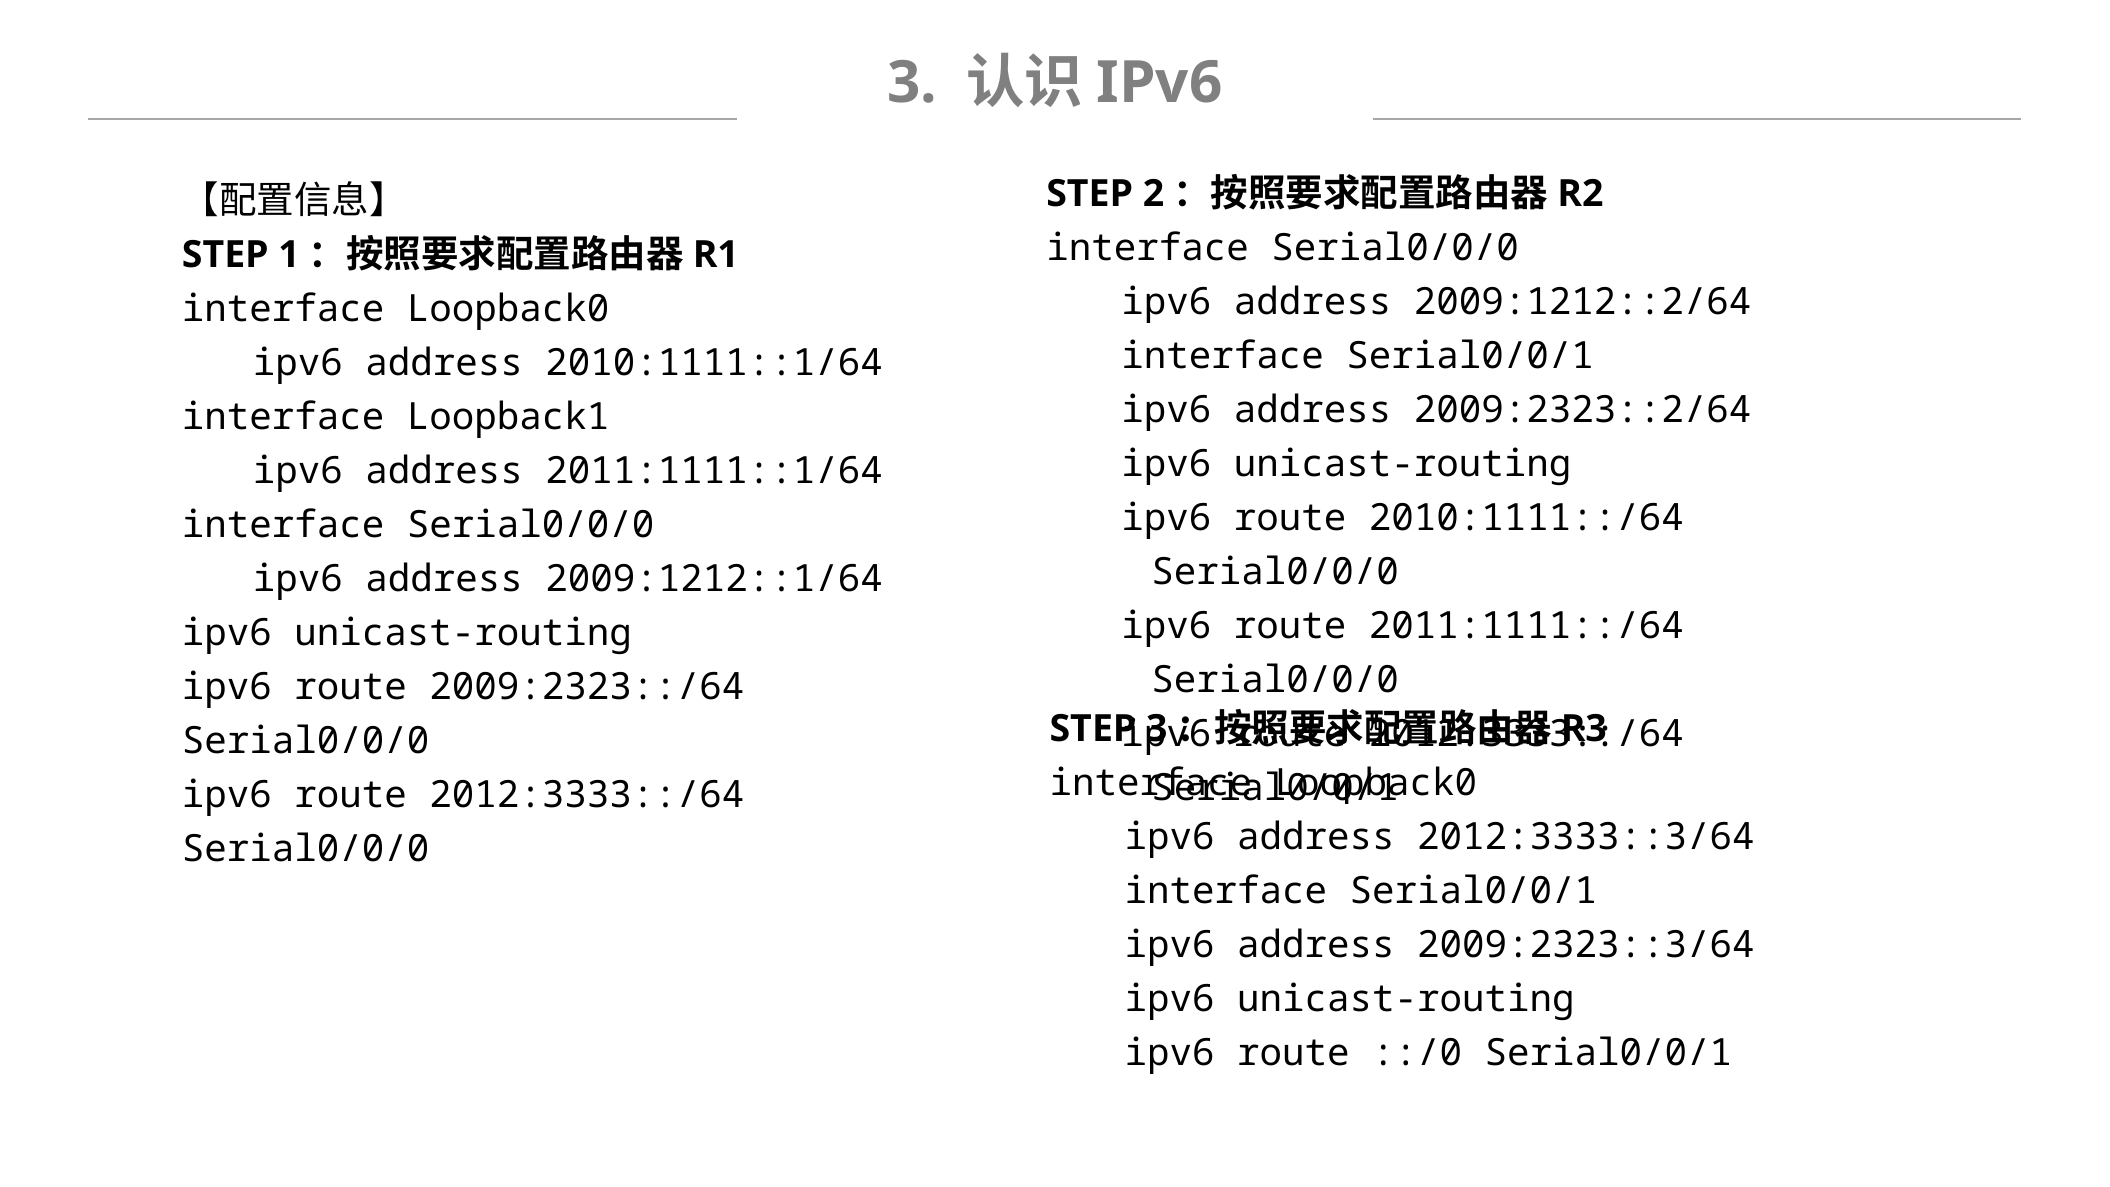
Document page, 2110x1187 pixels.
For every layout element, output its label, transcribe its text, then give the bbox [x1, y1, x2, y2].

text_box 【配置信息】 STEP 1：按照要求配置路由器R1 interface Loopback0 ipv6 address 2010:1111::1/64 interface Loopback1 ipv6 address 2011:1111::1/64 interface Serial0/0/0 ipv6 address 2009:1212::1/64 ipv6 unicast-routing ipv6 route 2009:2323::/64 Serial0/0/0 ipv6 route 2012:3333::/64 Serial0/0/0 [167, 159, 966, 771]
text_box 3. 认识IPv6 [730, 43, 1379, 114]
text_box STEP 2：按照要求配置路由器R2 interface Serial0/0/0 ipv6 address 2009:1212::2/64 interface Serial0/0/1 ipv6 address 2009:2323::2/64 ipv6 unicast-routing ipv6 route 2010:1111::/64 Serial0/0/0 ipv6 route 2011:1111::/64 Serial0/0/0 ipv6 route 2012:3333::/64 Serial0/0/1 [1031, 152, 1899, 815]
text_box STEP 3：按照要求配置路由器R3 interface Loopback0 ipv6 address 2012:3333::3/64 interface Serial0/0/1 ipv6 address 2009:2323::3/64 ipv6 unicast-routing ipv6 route ::/0 Serial0/0/1 [1034, 687, 1864, 1081]
